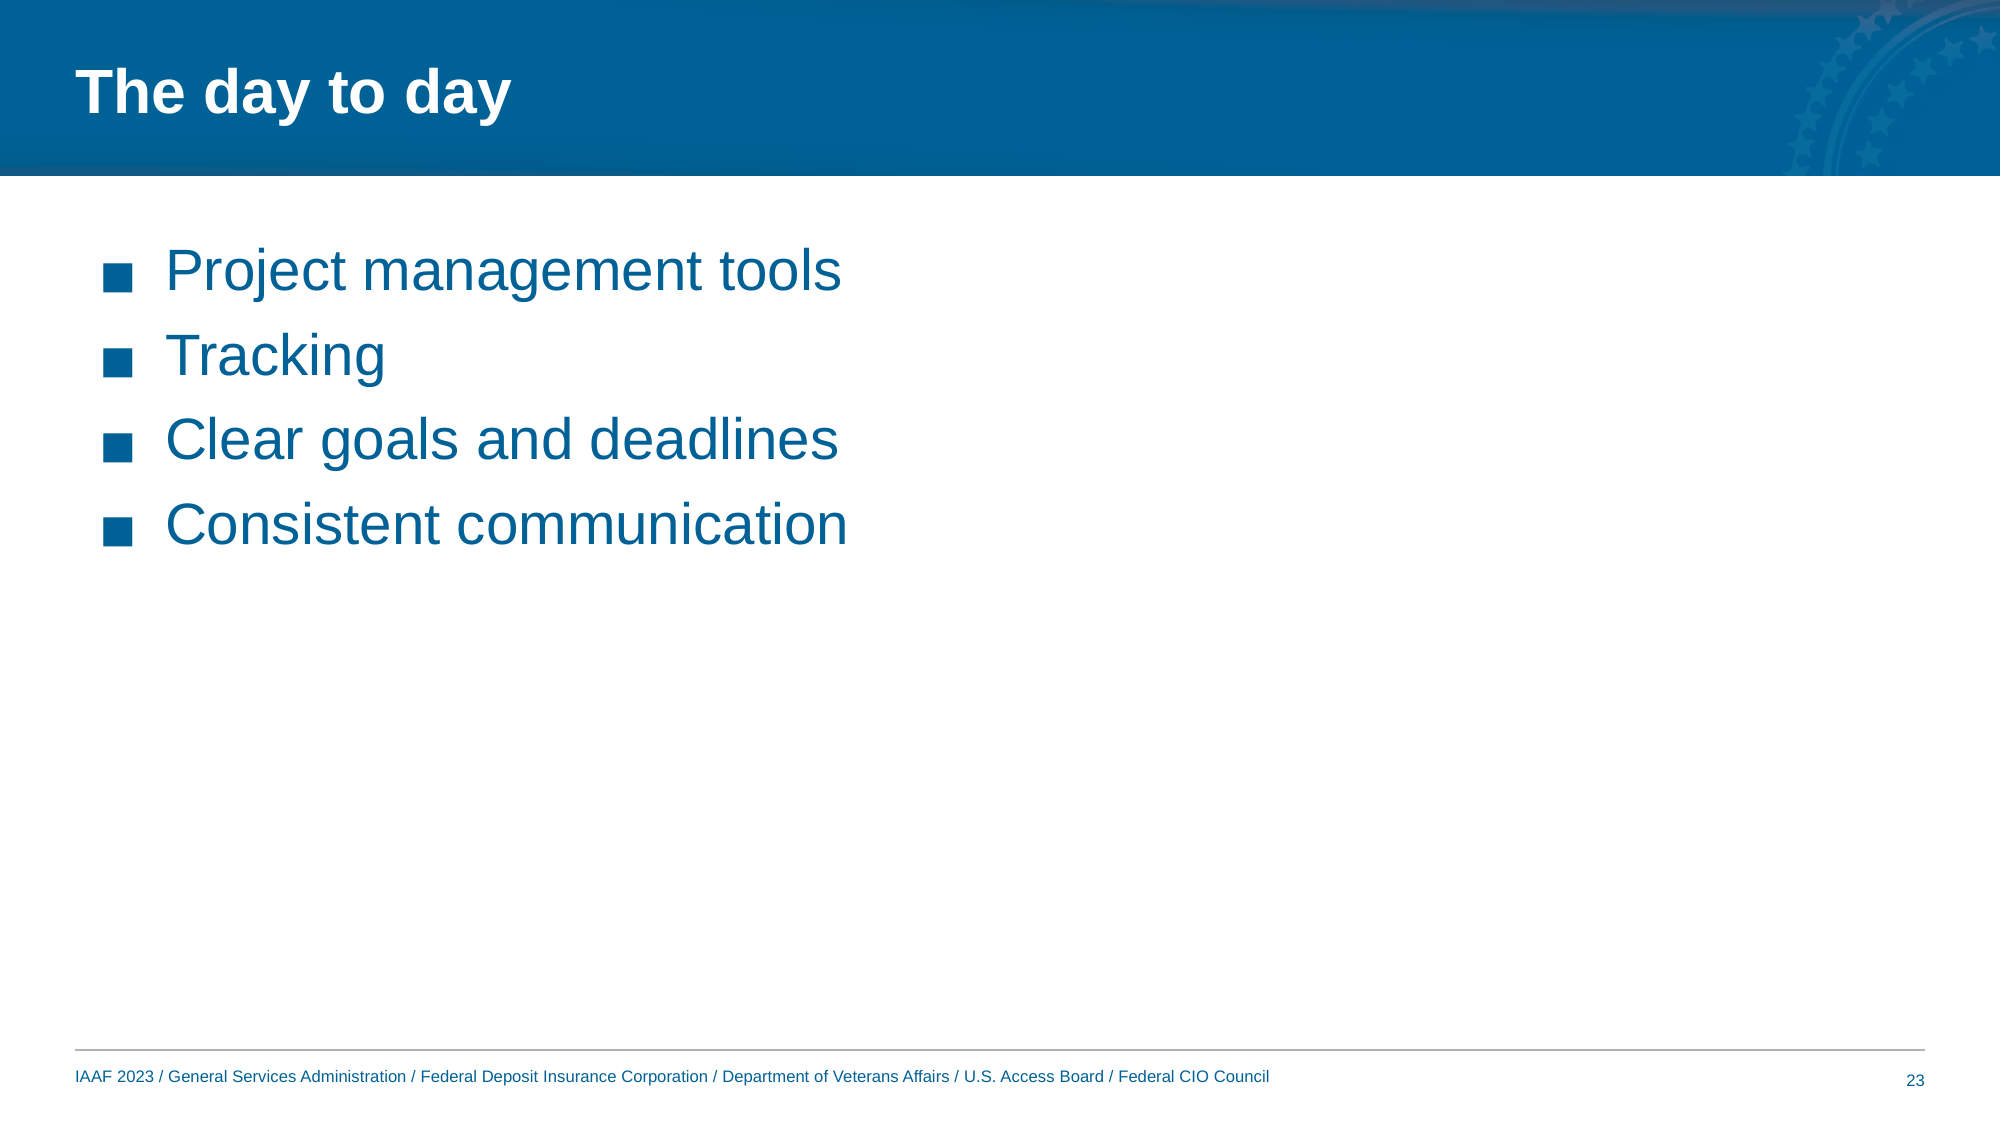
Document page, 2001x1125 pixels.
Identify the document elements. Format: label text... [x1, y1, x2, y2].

slide_number 23 [1880, 1065, 1925, 1095]
list Project management tools Tracking Clear goals and deadlines Consistent communication [75, 224, 1925, 1035]
picture [0, 168, 666, 176]
title The day to day [75, 52, 1800, 128]
picture [0, 0, 2000, 176]
